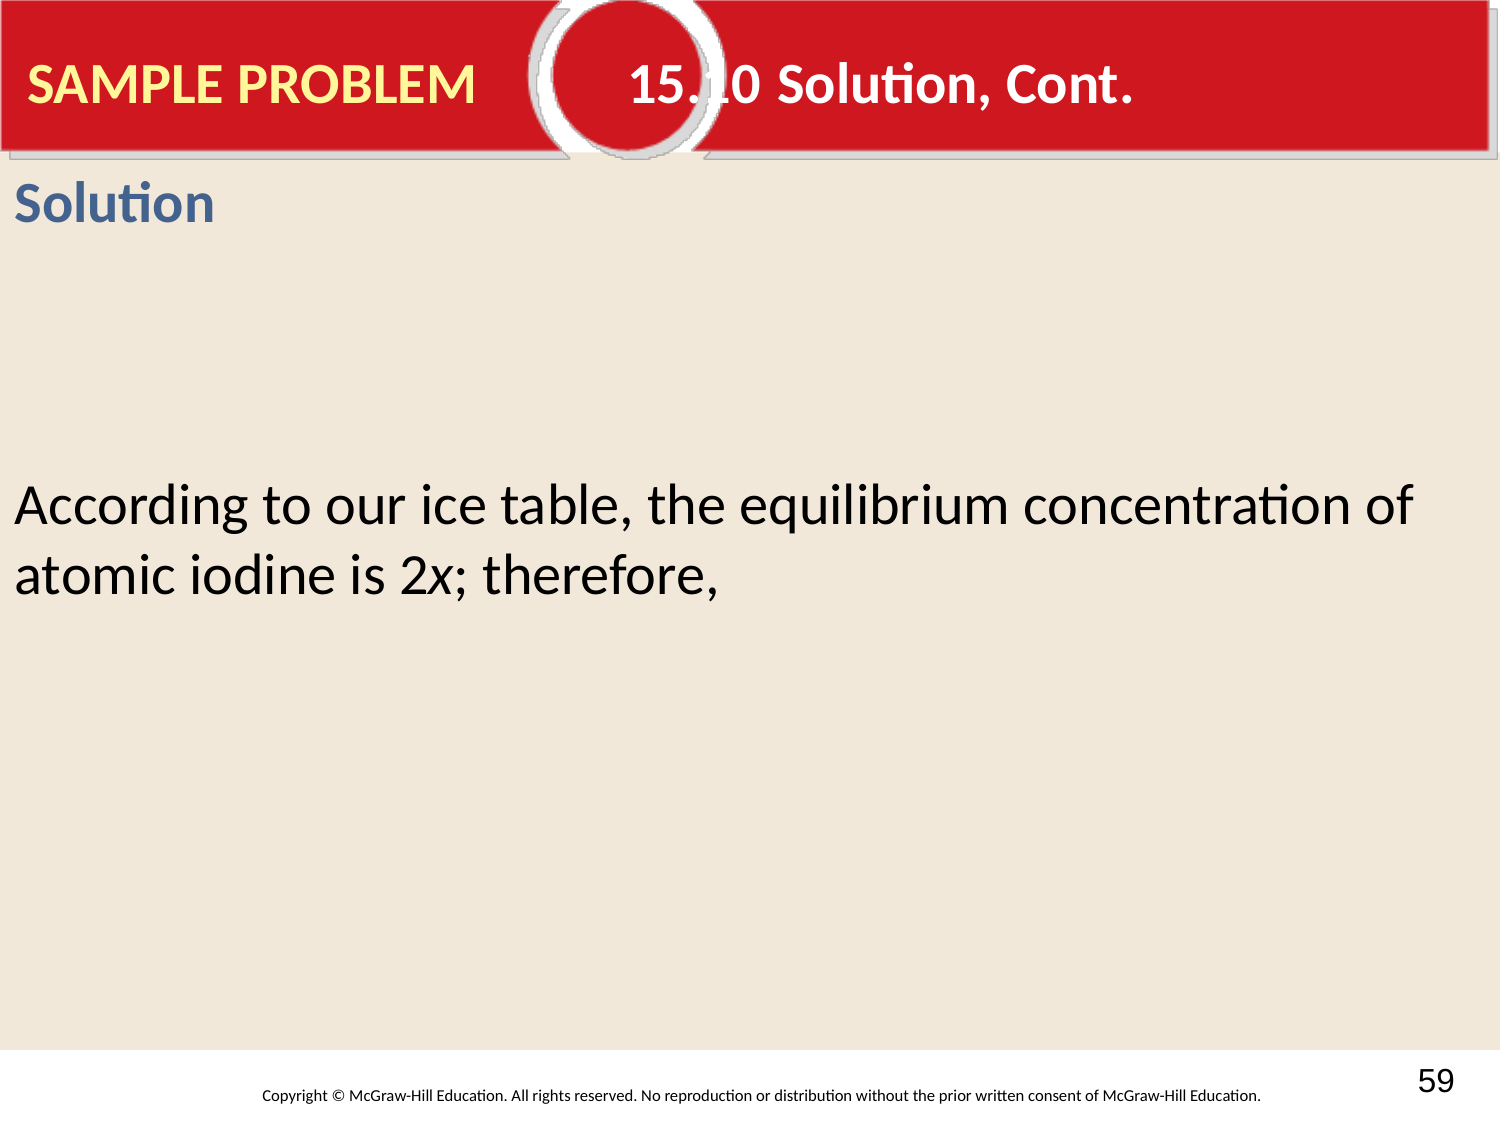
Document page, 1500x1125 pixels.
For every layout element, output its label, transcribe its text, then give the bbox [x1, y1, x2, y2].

picture [0, 0, 1500, 162]
title SAMPLE PROBLEM 15.10 Solution, Cont. [12, 37, 1475, 125]
list Solution [0, 156, 1465, 257]
